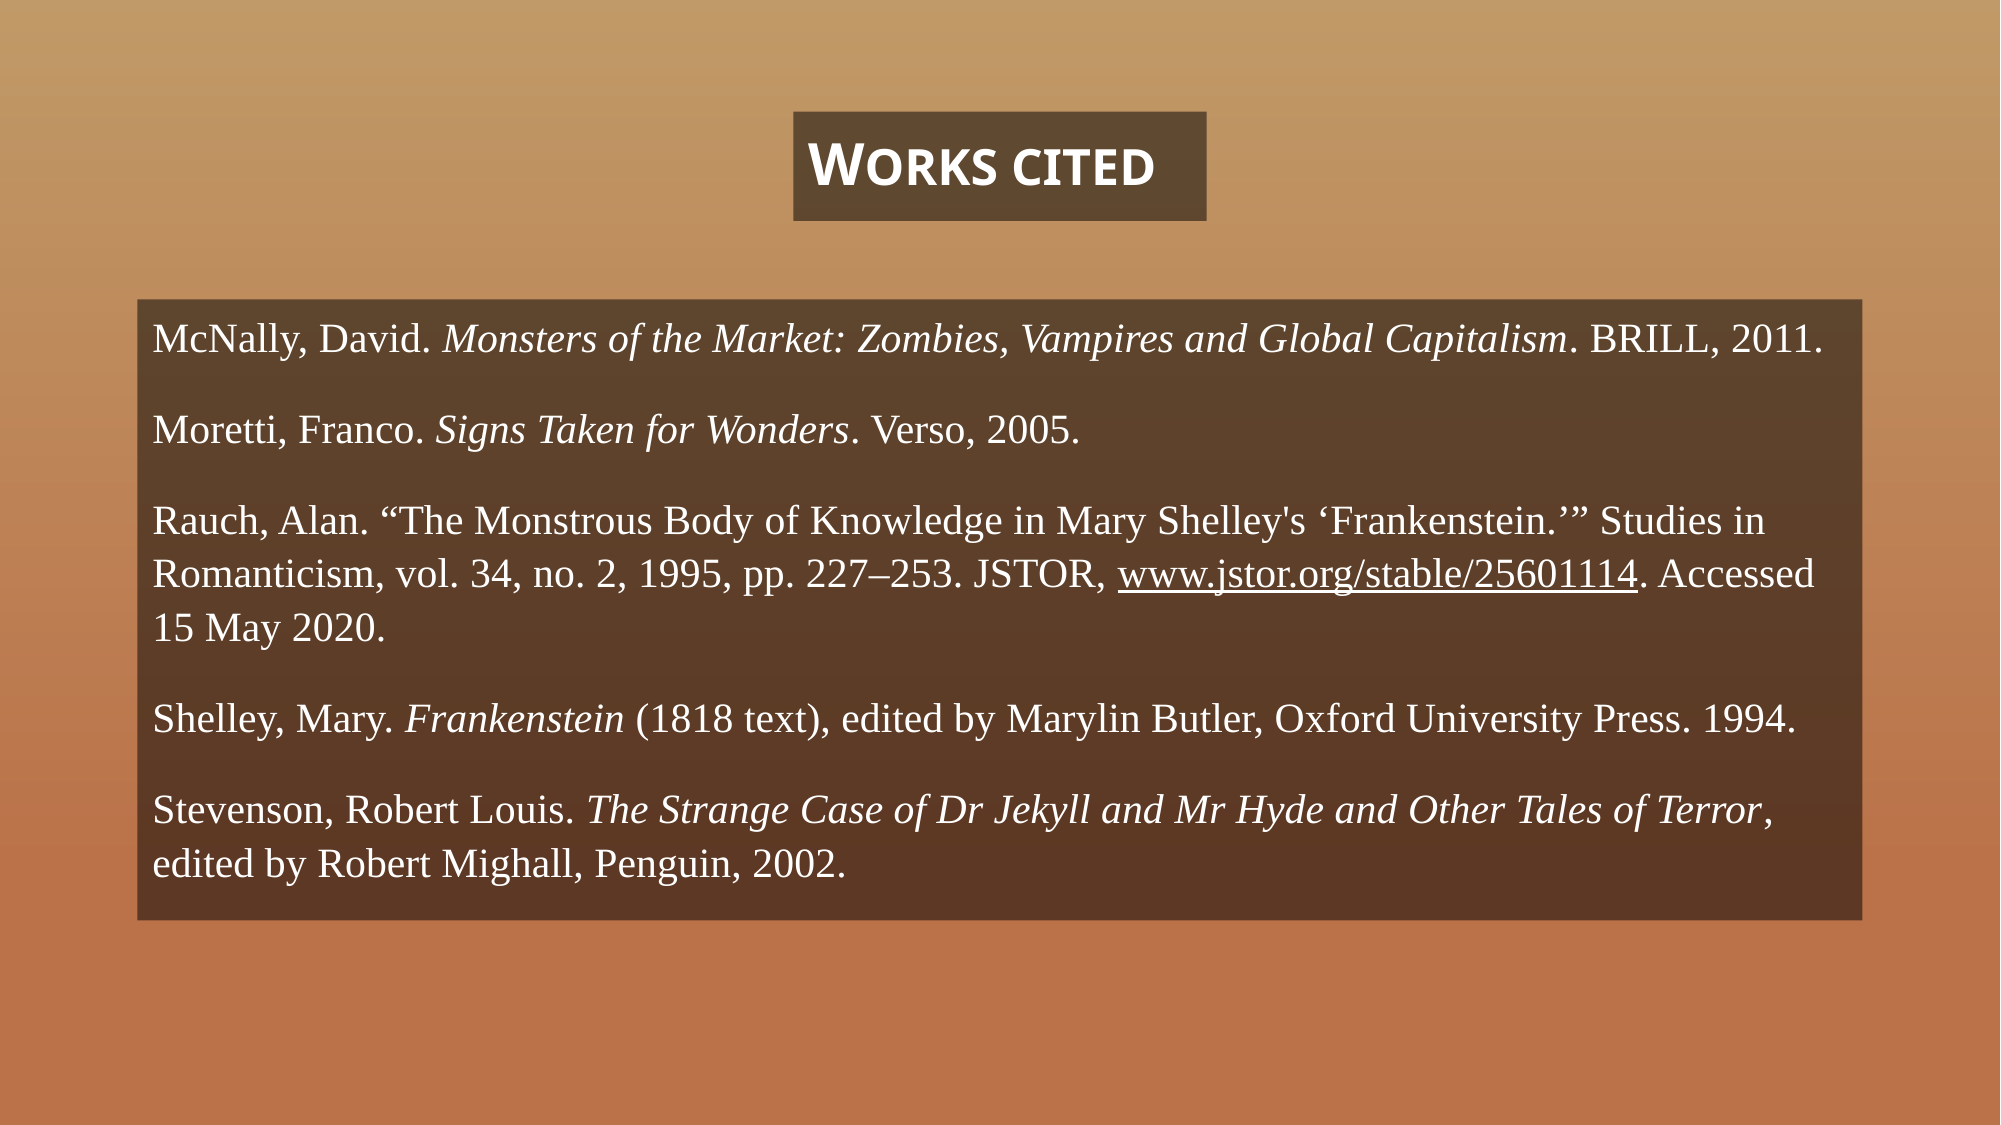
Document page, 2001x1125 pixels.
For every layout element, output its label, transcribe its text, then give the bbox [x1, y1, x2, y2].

title WORKS CITED [793, 111, 1207, 221]
list McNally, David. Monsters of the Market: Zombies, Vampires and Global Capitalism. BRILL, 2011. Moretti, Franco. Signs Taken for Wonders. Verso, 2005. Rauch, Alan. “The Monstrous Body of Knowledge in Mary Shelley's ‘Frankenstein.’” Studies in Romanticism, vol. 34, no. 2, 1995, pp. 227–253. JSTOR, www.jstor.org/stable/25601114. Accessed 15 May 2020. Shelley, Mary. Frankenstein (1818 text), edited by Marylin Butler, Oxford University Press. 1994. Stevenson, Robert Louis. The Strange Case of Dr Jekyll and Mr Hyde and Other Tales of Terror, edited by Robert Mighall, Penguin, 2002. [137, 299, 1863, 921]
